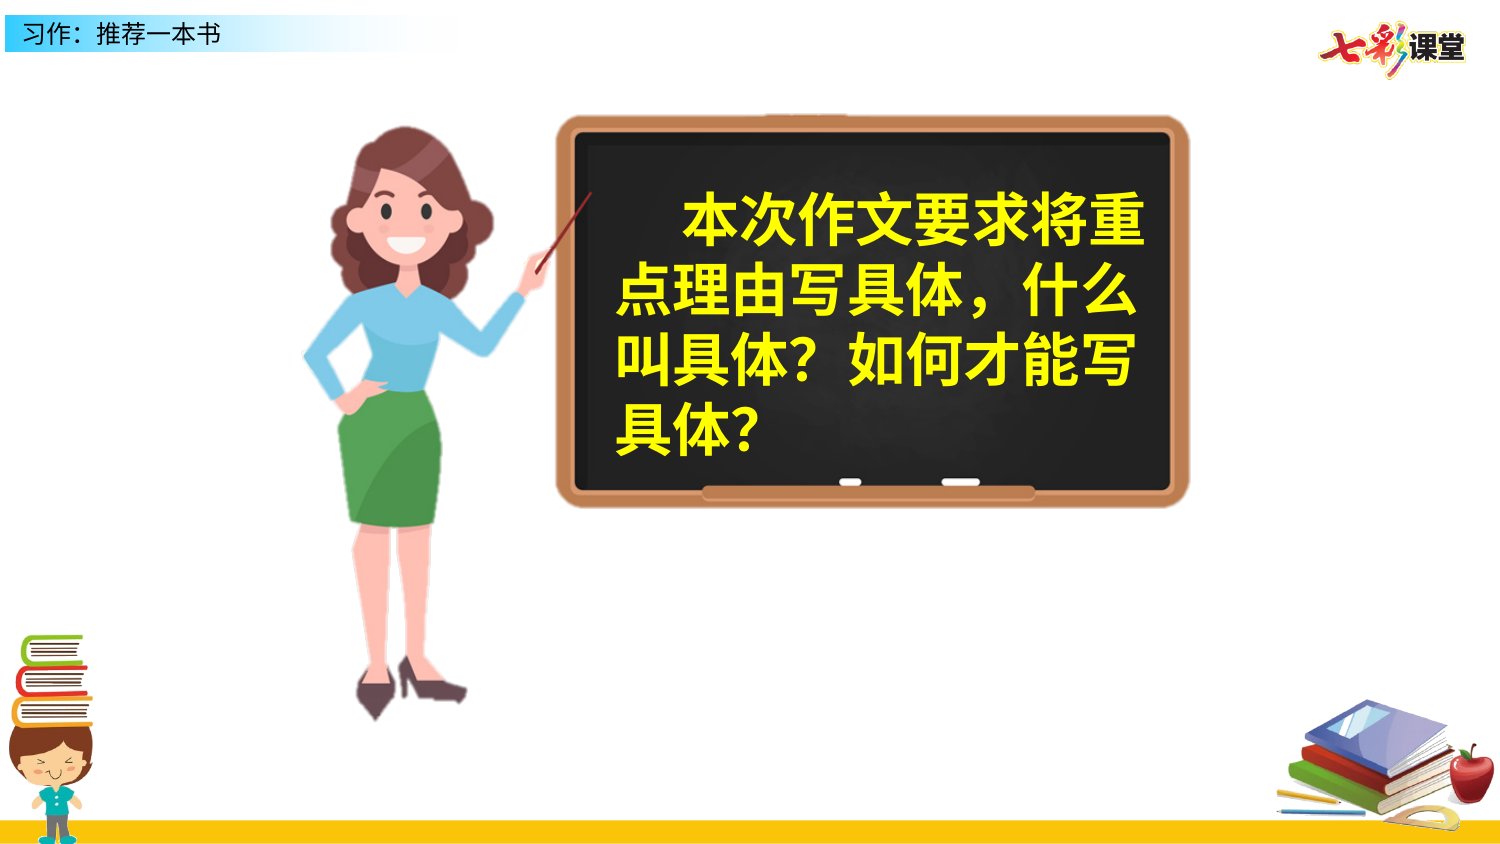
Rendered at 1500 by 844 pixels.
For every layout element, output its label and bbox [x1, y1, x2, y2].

picture [197, 20, 1500, 844]
picture [0, 616, 167, 844]
